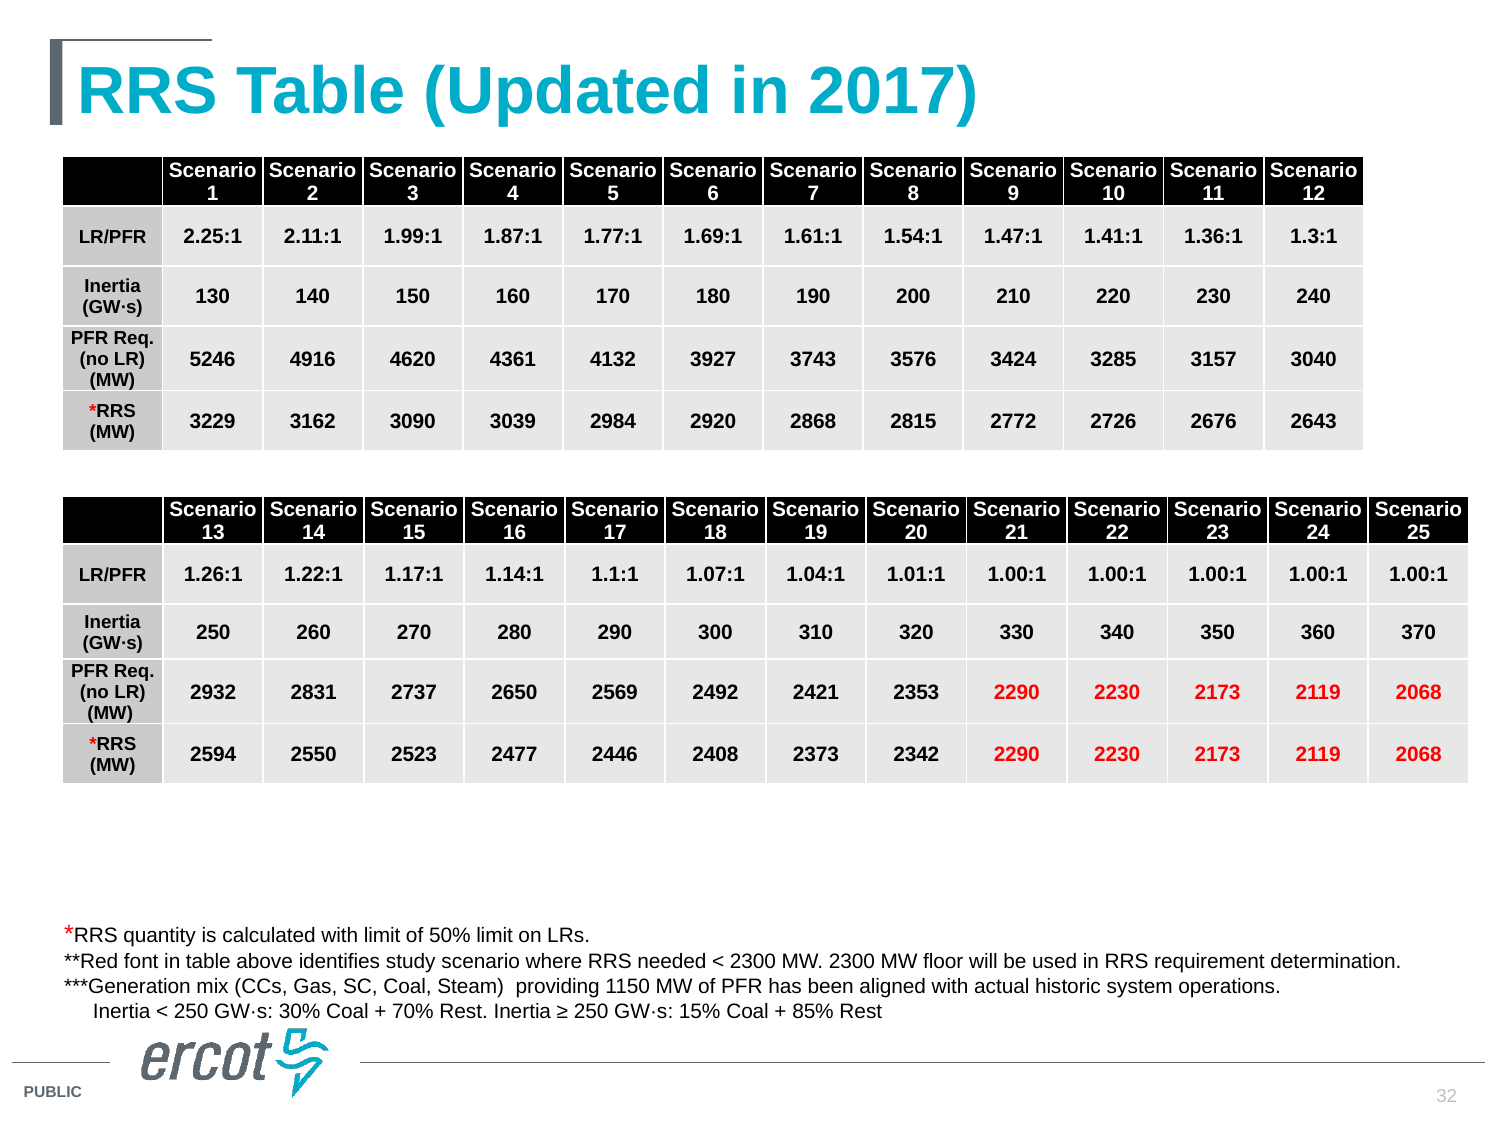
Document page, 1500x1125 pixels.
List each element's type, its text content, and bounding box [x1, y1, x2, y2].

table_cell 360 [1269, 605, 1367, 658]
table_cell 2290 [967, 724, 1066, 783]
table_cell 1.04:1 [767, 545, 865, 603]
table_cell 3927 [664, 327, 762, 390]
table_cell 2594 [164, 724, 262, 783]
table_cell 340 [1068, 605, 1167, 658]
table_cell 1.01:1 [867, 545, 966, 603]
table_header Scenario 18 [666, 497, 765, 543]
table_cell LR/PFR [63, 545, 162, 603]
table_cell 3576 [864, 327, 962, 390]
table_header Scenario 13 [164, 497, 262, 543]
table_cell 140 [264, 267, 362, 325]
table_header Scenario 7 [764, 157, 862, 205]
table_cell 1.00:1 [1269, 545, 1367, 603]
table_header Scenario 24 [1269, 497, 1367, 543]
table_header Scenario 20 [867, 497, 966, 543]
table_cell 1.22:1 [264, 545, 363, 603]
table_cell 2119 [1269, 660, 1367, 723]
table_cell 3285 [1064, 327, 1163, 390]
table_cell 220 [1064, 267, 1163, 325]
table_cell 2523 [365, 724, 463, 783]
table_cell 1.87:1 [464, 207, 562, 265]
table_header Scenario 22 [1068, 497, 1167, 543]
table_cell 2831 [264, 660, 363, 723]
table_cell 2446 [566, 724, 664, 783]
table_cell 2068 [1369, 724, 1468, 783]
table_cell 330 [967, 605, 1066, 658]
table_cell 2815 [864, 391, 962, 450]
table_cell 3157 [1164, 327, 1263, 390]
table_cell 210 [964, 267, 1063, 325]
table_cell 2477 [465, 724, 564, 783]
table_cell LR/PFR [63, 207, 162, 265]
table_cell 1.61:1 [764, 207, 862, 265]
table_cell 5246 [163, 327, 262, 390]
table_cell 1.99:1 [364, 207, 462, 265]
table_header Scenario 6 [664, 157, 762, 205]
table_cell 2737 [365, 660, 463, 723]
table_cell 2.25:1 [163, 207, 262, 265]
table_header Scenario 23 [1168, 497, 1267, 543]
table_cell 2373 [767, 724, 865, 783]
table_cell 2772 [964, 391, 1063, 450]
table_cell 1.77:1 [564, 207, 662, 265]
table_cell 3090 [364, 391, 462, 450]
table_cell 2353 [867, 660, 966, 723]
table_header Scenario 19 [767, 497, 865, 543]
table_cell 350 [1168, 605, 1267, 658]
table_cell 160 [464, 267, 562, 325]
table_cell 2173 [1168, 724, 1267, 783]
table_cell 3040 [1265, 327, 1363, 390]
table_cell 2119 [1269, 724, 1367, 783]
table_cell 2550 [264, 724, 363, 783]
table_header Scenario 5 [564, 157, 662, 205]
table_cell 3039 [464, 391, 562, 450]
table_header Scenario 2 [264, 157, 362, 205]
table_cell 180 [664, 267, 762, 325]
table_header Scenario 12 [1265, 157, 1363, 205]
table_cell 2932 [164, 660, 262, 723]
table_cell Inertia (GW∙s) [63, 605, 162, 658]
table_cell 2676 [1164, 391, 1263, 450]
table_cell PFR Req. (no LR) (MW) [63, 660, 162, 723]
table_header Scenario 21 [967, 497, 1066, 543]
table_cell 200 [864, 267, 962, 325]
table_header Scenario 3 [364, 157, 462, 205]
table_cell 1.3:1 [1265, 207, 1363, 265]
table_cell 2984 [564, 391, 662, 450]
table_cell 1.00:1 [1369, 545, 1468, 603]
text_box *RRS quantity is calculated with limit of 50% limit on LRs. **Red font in table above identifies study scenario where RRS needed < 2300 MW. 2300 MW floor will be used in RRS requirement determination. ***Generation mix (CCs, Gas, SC, Coal, Steam) providing 1150 MW of PFR has been aligned with actual historic system operations. Inertia < 250 GW·s: 30% Coal + 70% Rest. Inertia ≥ 250 GW·s: 15% Coal + 85% Rest [49, 910, 1449, 1031]
table_cell 280 [465, 605, 564, 658]
table_cell 2868 [764, 391, 862, 450]
table_cell 2421 [767, 660, 865, 723]
table_cell 4132 [564, 327, 662, 390]
table_cell 4620 [364, 327, 462, 390]
table_header Scenario 17 [566, 497, 664, 543]
table_cell 290 [566, 605, 664, 658]
table_cell 2408 [666, 724, 765, 783]
table_cell 190 [764, 267, 862, 325]
table_cell 1.07:1 [666, 545, 765, 603]
table_cell 3162 [264, 391, 362, 450]
table_cell Inertia (GW∙s) [63, 267, 162, 325]
table_header Scenario 8 [864, 157, 962, 205]
table_cell 1.00:1 [1168, 545, 1267, 603]
table_cell 230 [1164, 267, 1263, 325]
table_cell 260 [264, 605, 363, 658]
table_cell 300 [666, 605, 765, 658]
table_cell 2643 [1265, 391, 1363, 450]
table_cell 1.17:1 [365, 545, 463, 603]
table_cell 1.1:1 [566, 545, 664, 603]
table_header [63, 157, 162, 205]
table_cell 370 [1369, 605, 1468, 658]
table_cell 2173 [1168, 660, 1267, 723]
table_header Scenario 4 [464, 157, 562, 205]
table_cell 1.69:1 [664, 207, 762, 265]
table_cell 1.41:1 [1064, 207, 1163, 265]
table_header Scenario 9 [964, 157, 1063, 205]
table_cell 4361 [464, 327, 562, 390]
table_cell 320 [867, 605, 966, 658]
table_cell 1.26:1 [164, 545, 262, 603]
table_cell *RRS (MW) [63, 724, 162, 783]
table_cell 3229 [163, 391, 262, 450]
table_cell 2342 [867, 724, 966, 783]
table_cell 2068 [1369, 660, 1468, 723]
table_cell *RRS (MW) [63, 391, 162, 450]
table_cell 2569 [566, 660, 664, 723]
table_cell 170 [564, 267, 662, 325]
table_cell 240 [1265, 267, 1363, 325]
table_cell 2920 [664, 391, 762, 450]
table_cell 250 [164, 605, 262, 658]
table_cell 130 [163, 267, 262, 325]
table_cell 2230 [1068, 660, 1167, 723]
table_cell 1.14:1 [465, 545, 564, 603]
table_cell 3424 [964, 327, 1063, 390]
table_cell 2650 [465, 660, 564, 723]
table_cell 2230 [1068, 724, 1167, 783]
table_header Scenario 11 [1164, 157, 1263, 205]
picture [137, 1031, 332, 1100]
table_cell 150 [364, 267, 462, 325]
table_cell 1.47:1 [964, 207, 1063, 265]
table_header Scenario 16 [465, 497, 564, 543]
table_cell 2290 [967, 660, 1066, 723]
table_header Scenario 1 [163, 157, 262, 205]
table_cell 2726 [1064, 391, 1163, 450]
table_header [63, 497, 162, 543]
table_cell 2.11:1 [264, 207, 362, 265]
table_cell 270 [365, 605, 463, 658]
table_cell 2492 [666, 660, 765, 723]
table_cell 3743 [764, 327, 862, 390]
table_cell 1.54:1 [864, 207, 962, 265]
table_header Scenario 15 [365, 497, 463, 543]
table_header Scenario 10 [1064, 157, 1163, 205]
table_cell 1.00:1 [967, 545, 1066, 603]
table_cell 310 [767, 605, 865, 658]
table_cell 1.36:1 [1164, 207, 1263, 265]
title RRS Table (Updated in 2017) [62, 39, 1450, 125]
table_cell 4916 [264, 327, 362, 390]
table_header Scenario 14 [264, 497, 363, 543]
table_cell PFR Req. (no LR) (MW) [63, 327, 162, 390]
table_header Scenario 25 [1369, 497, 1468, 543]
table_cell 1.00:1 [1068, 545, 1167, 603]
